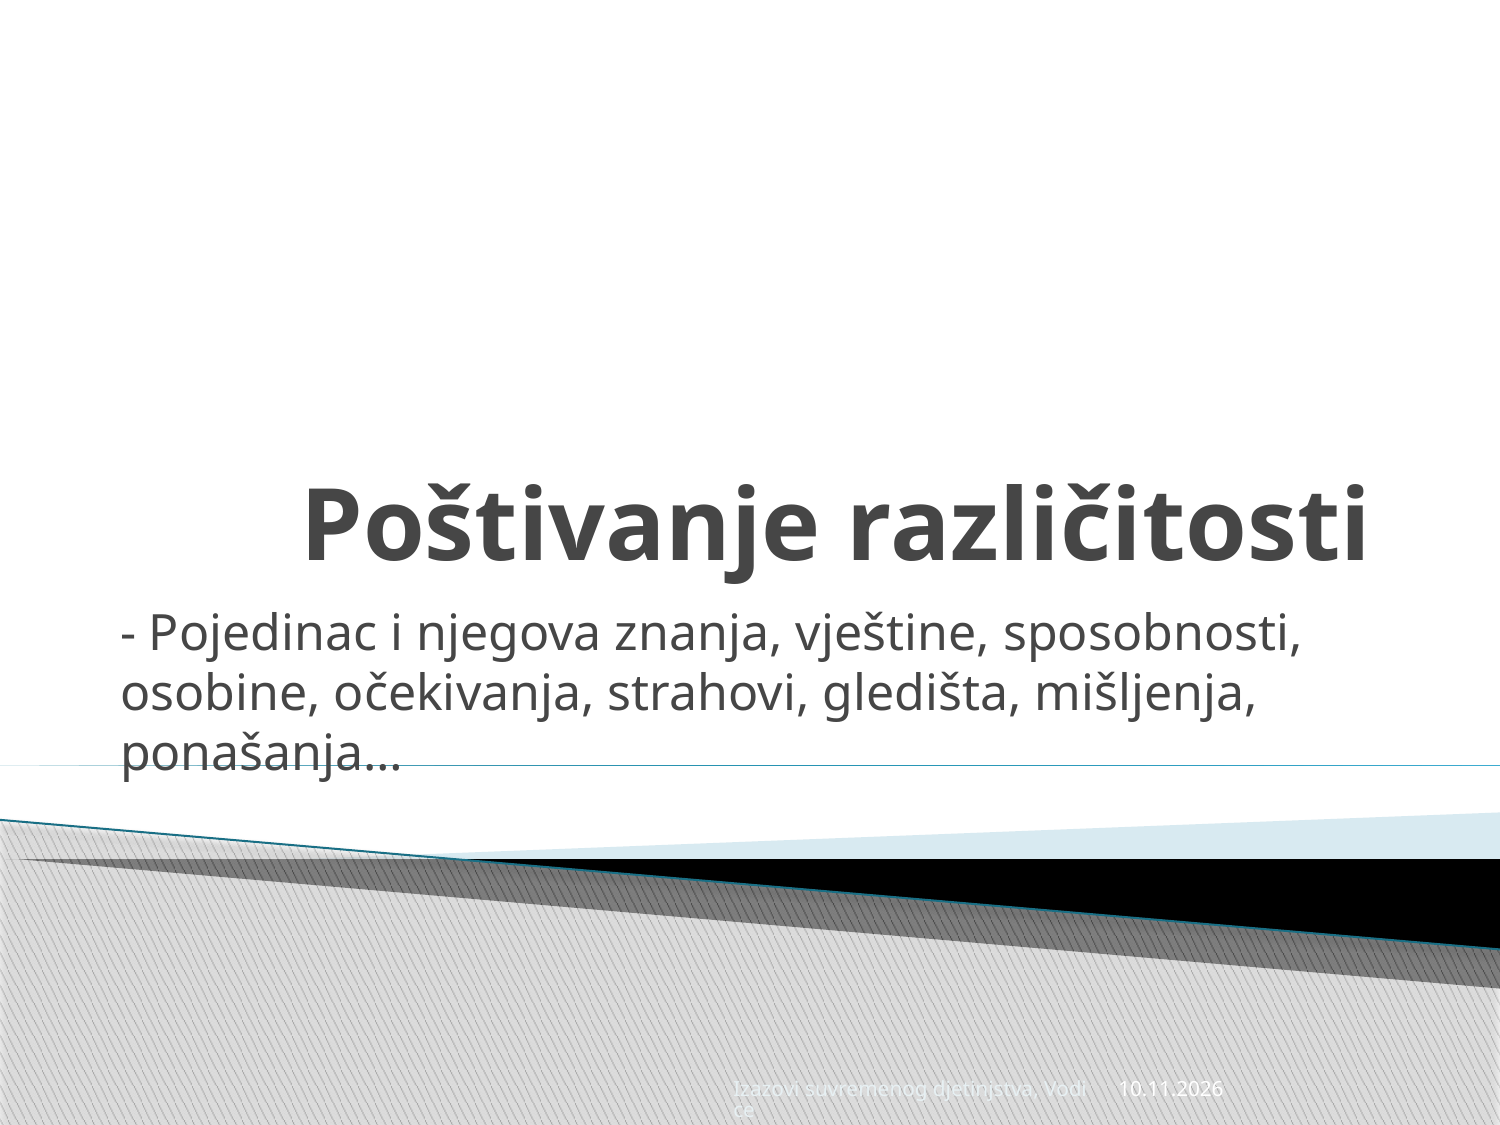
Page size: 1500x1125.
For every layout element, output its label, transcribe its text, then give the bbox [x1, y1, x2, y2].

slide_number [1105, 1051, 1419, 1112]
footer Izazovi suvremenog djetinjstva, Vodice [718, 1051, 1105, 1112]
subtitle - Pojedinac i njegova znanja, vještine, sposobnosti, osobine, očekivanja, strahovi, gledišta, mišljenja, ponašanja… [112, 592, 1388, 790]
title Poštivanje različitosti [112, 287, 1388, 588]
picture [5, 859, 1500, 989]
